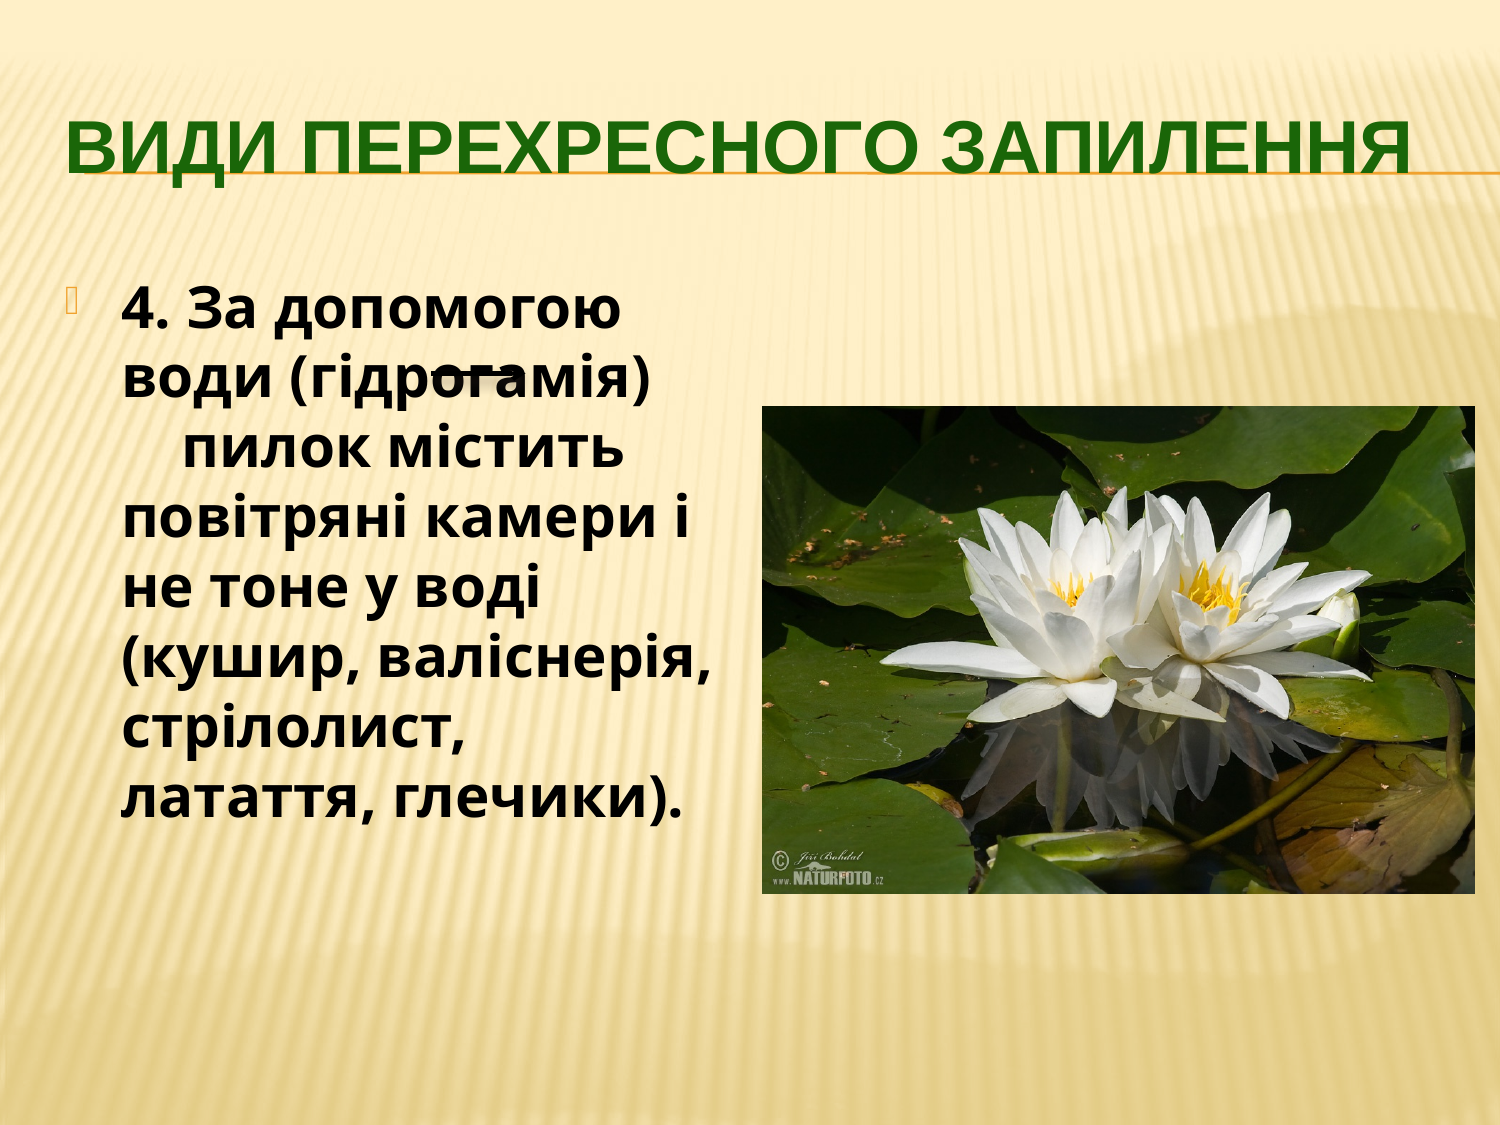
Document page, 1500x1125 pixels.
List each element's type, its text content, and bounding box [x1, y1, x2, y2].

title Види перехресного Запилення [49, 75, 1475, 213]
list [762, 405, 1476, 894]
list 4. За допомогою води (гідрогамія) пилок містить повітряні камери і не тоне у воді (кушир, валіснерія, стрілолист, латаття, глечики). [50, 262, 738, 1038]
